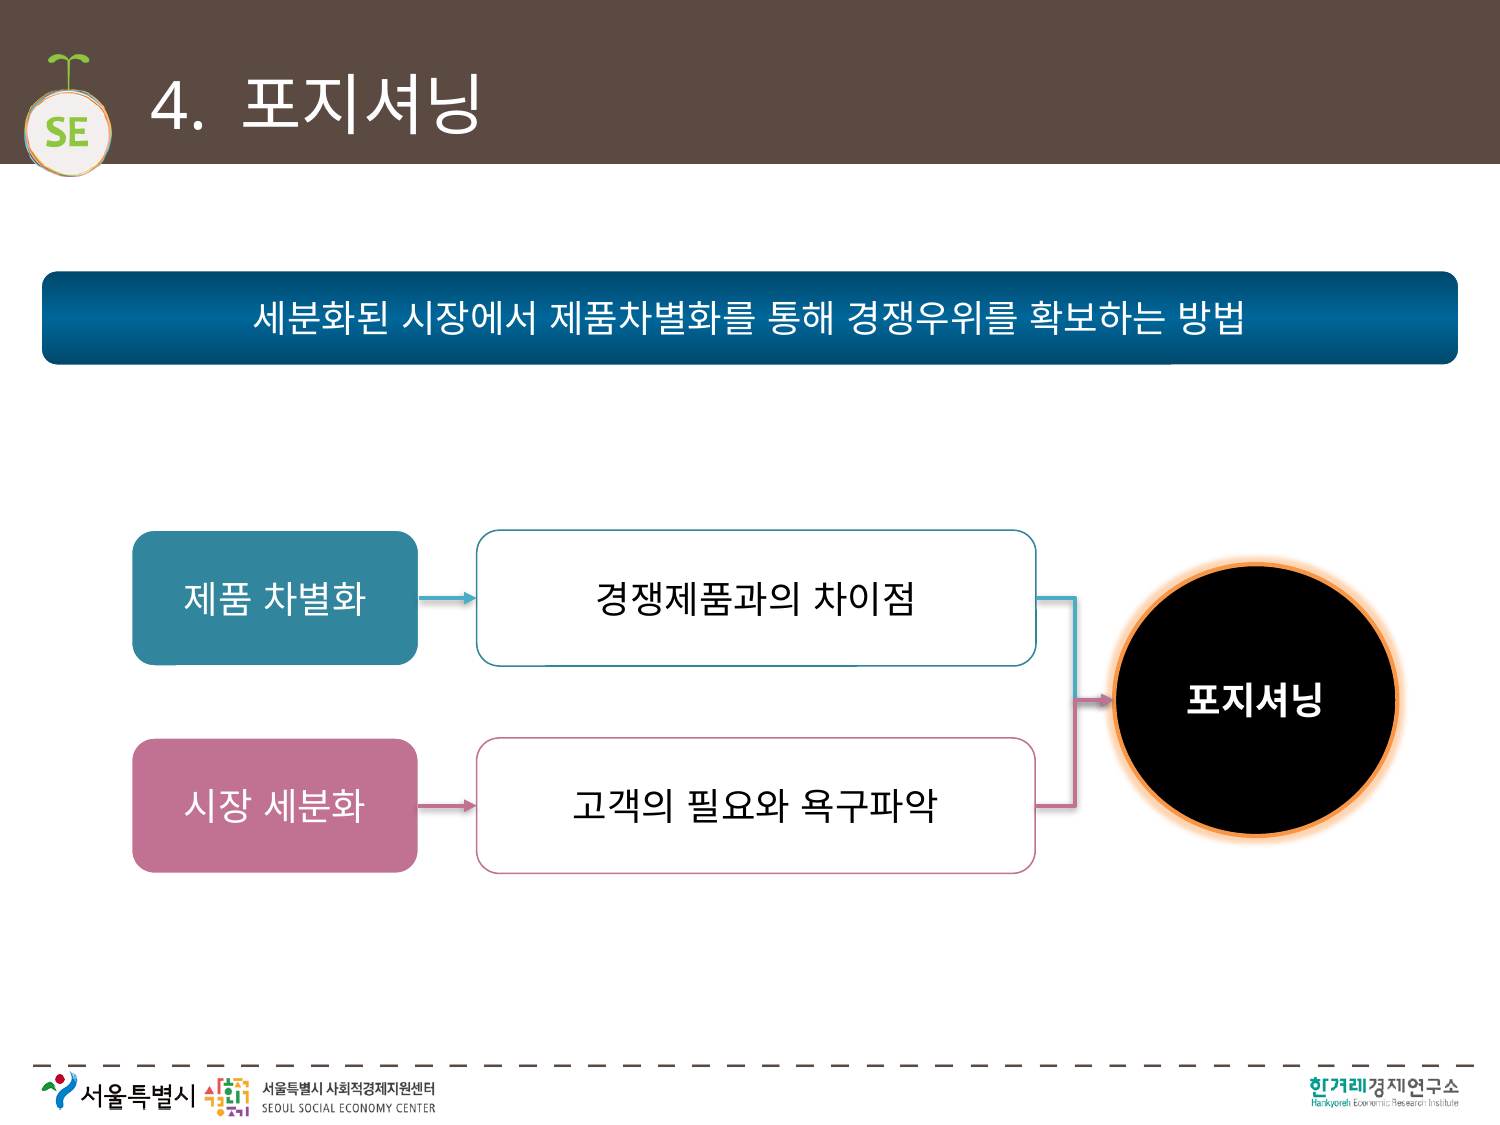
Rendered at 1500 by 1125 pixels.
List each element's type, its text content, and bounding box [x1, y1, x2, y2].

picture [0, 0, 1500, 1125]
text_box 세분화된 시장에서 제품차별화를 통해 경쟁우위를 확보하는 방법 [41, 270, 1459, 366]
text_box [131, 529, 1398, 874]
title 4. 포지셔닝 [135, 45, 1463, 161]
